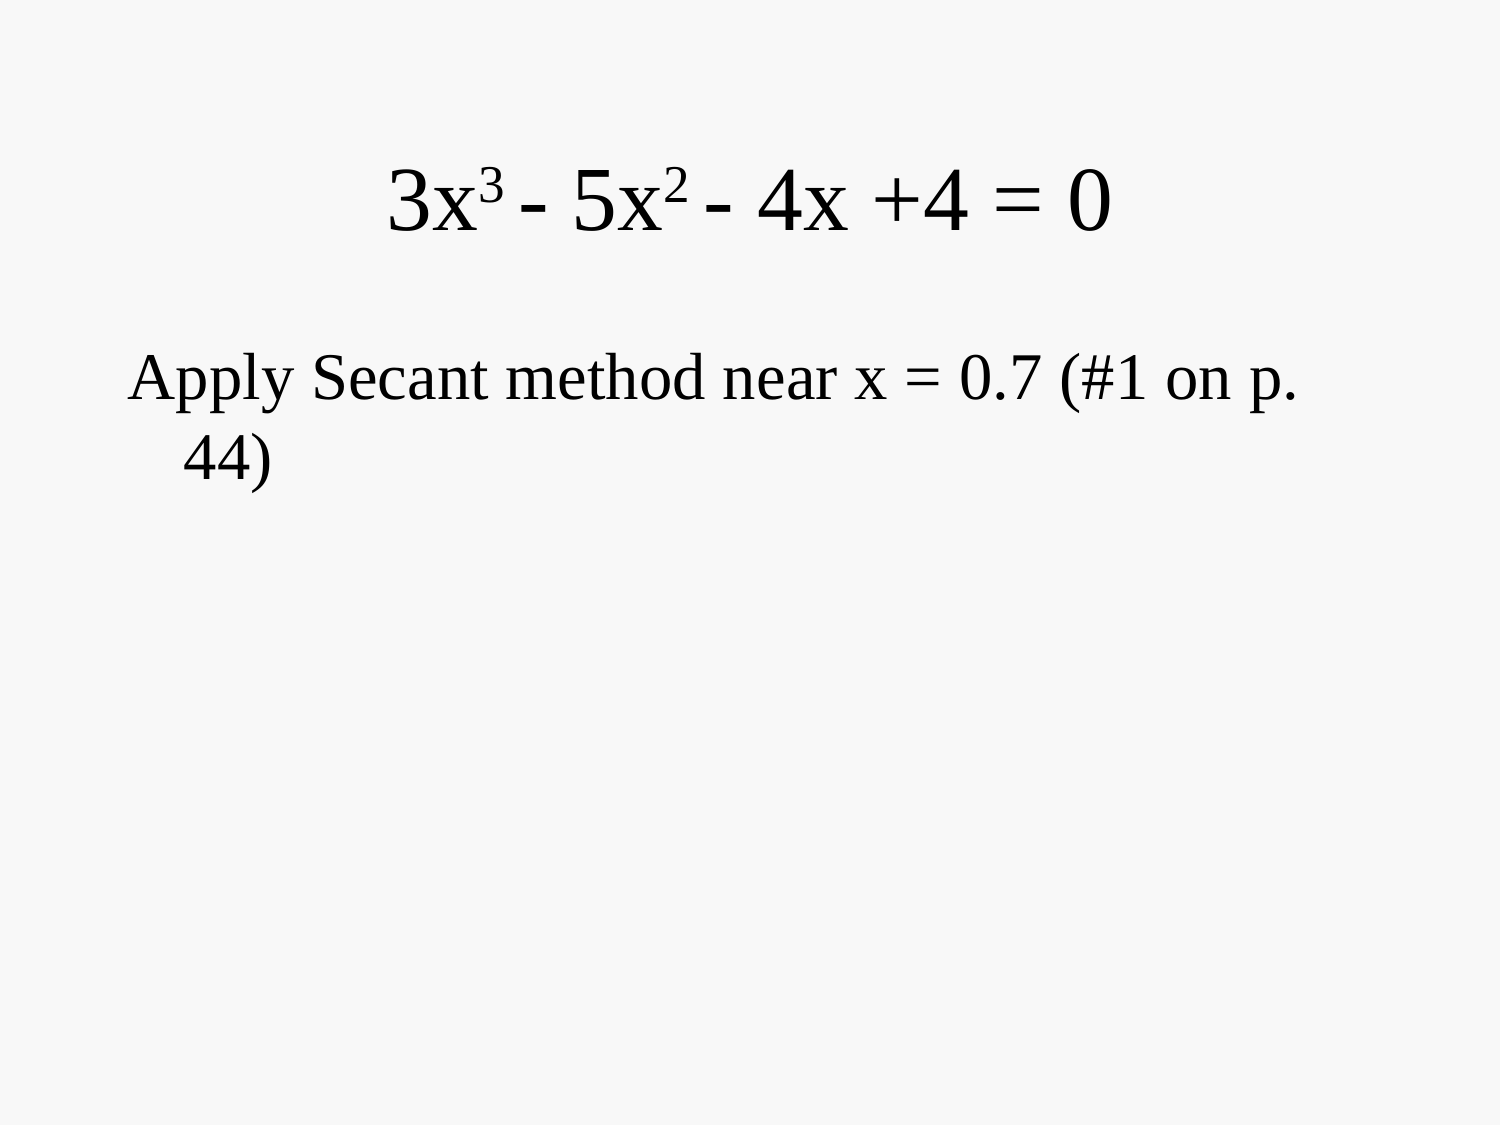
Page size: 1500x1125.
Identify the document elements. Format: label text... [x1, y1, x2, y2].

list Apply Secant method near x = 0.7 (#1 on p. 44) [112, 324, 1388, 576]
title 3x3 - 5x2 - 4x +4 = 0 [112, 99, 1388, 288]
